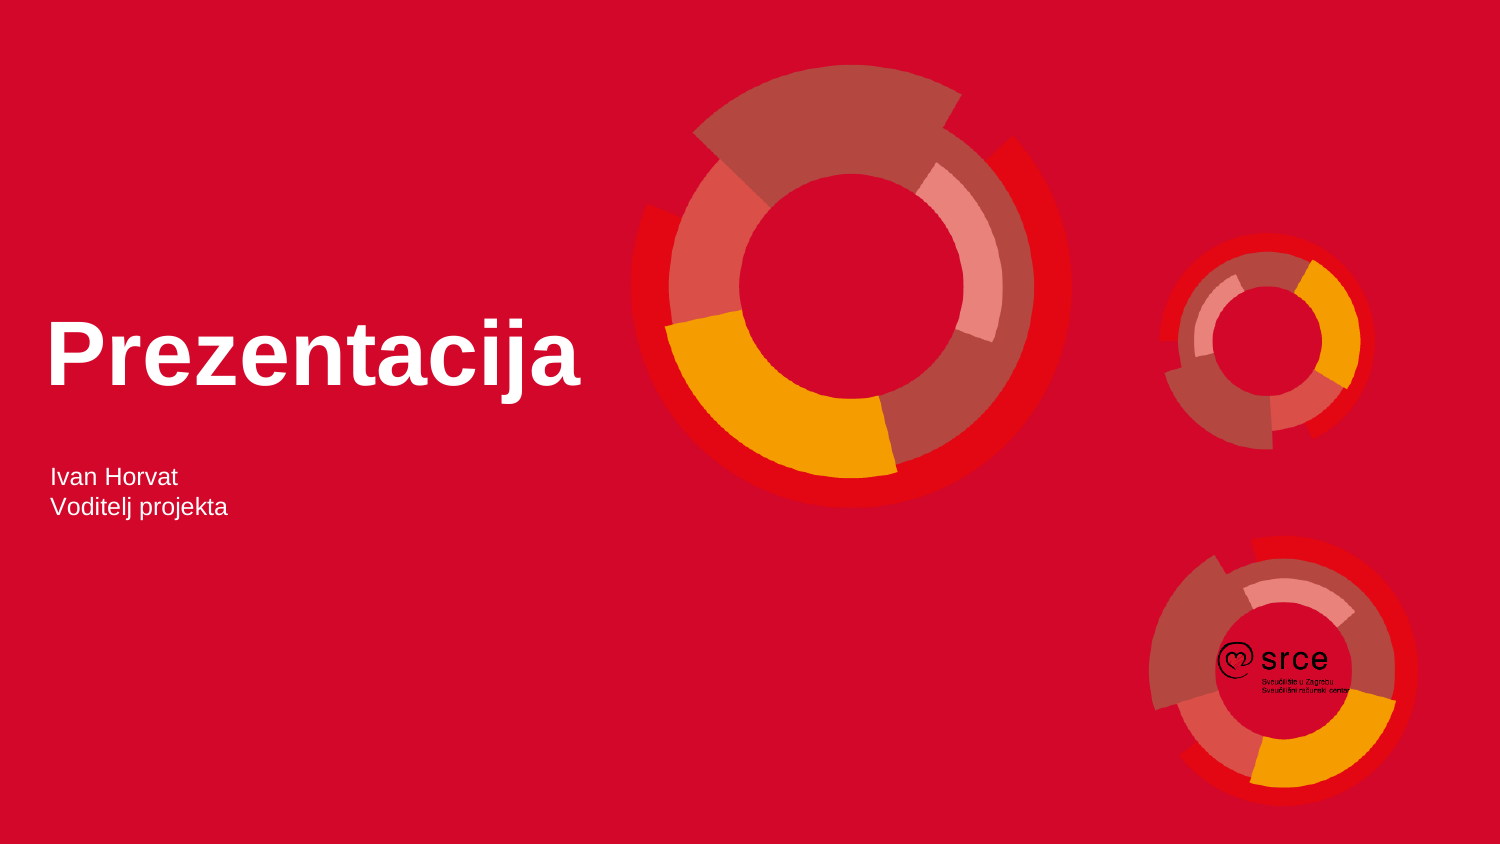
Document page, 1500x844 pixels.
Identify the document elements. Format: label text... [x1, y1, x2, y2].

text_box Ivan Horvat Voditelj projekta [35, 452, 854, 588]
picture [0, 0, 1500, 844]
text_box Prezentacija [30, 231, 784, 480]
